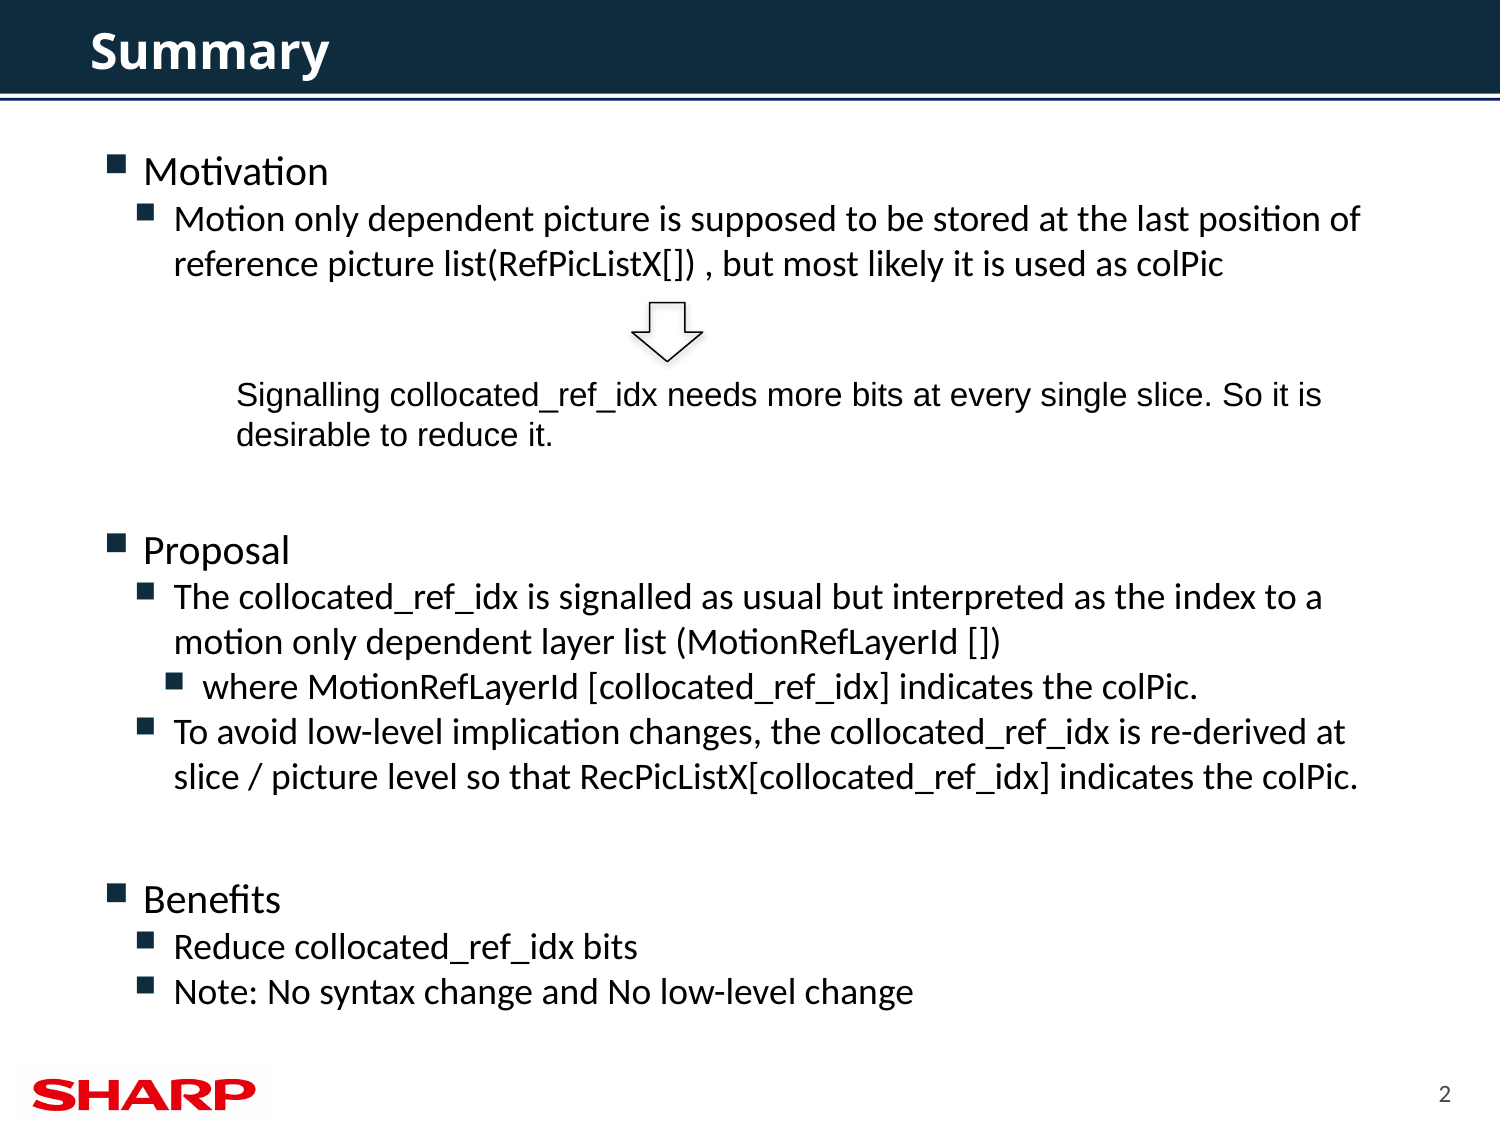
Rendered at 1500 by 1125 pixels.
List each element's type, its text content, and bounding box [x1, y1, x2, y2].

slide_number 2 [1345, 1062, 1467, 1108]
text_box Signalling collocated_ref_idx needs more bits at every single slice. So it is desirable to reduce it. [230, 367, 1382, 460]
title Summary [74, 15, 1426, 85]
text_box [289, 343, 1057, 367]
text_box [631, 301, 704, 343]
picture [17, 1064, 271, 1125]
list Motivation Motion only dependent picture is supposed to be stored at the last position of reference picture list(RefPicListX[]) , but most likely it is used as colPic Proposal The collocated_ref_idx is signalled as usual but interpreted as the index to a motion only dependent layer list (MotionRefLayerId []) where MotionRefLayerId [collocated_ref_idx] indicates the colPic. To avoid low-level implication changes, the collocated_ref_idx is re-derived at slice / picture level so that RecPicListX[collocated_ref_idx] indicates the colPic. Benefits Reduce collocated_ref_idx bits Note: No syntax change and No low-level change [74, 128, 1426, 1071]
